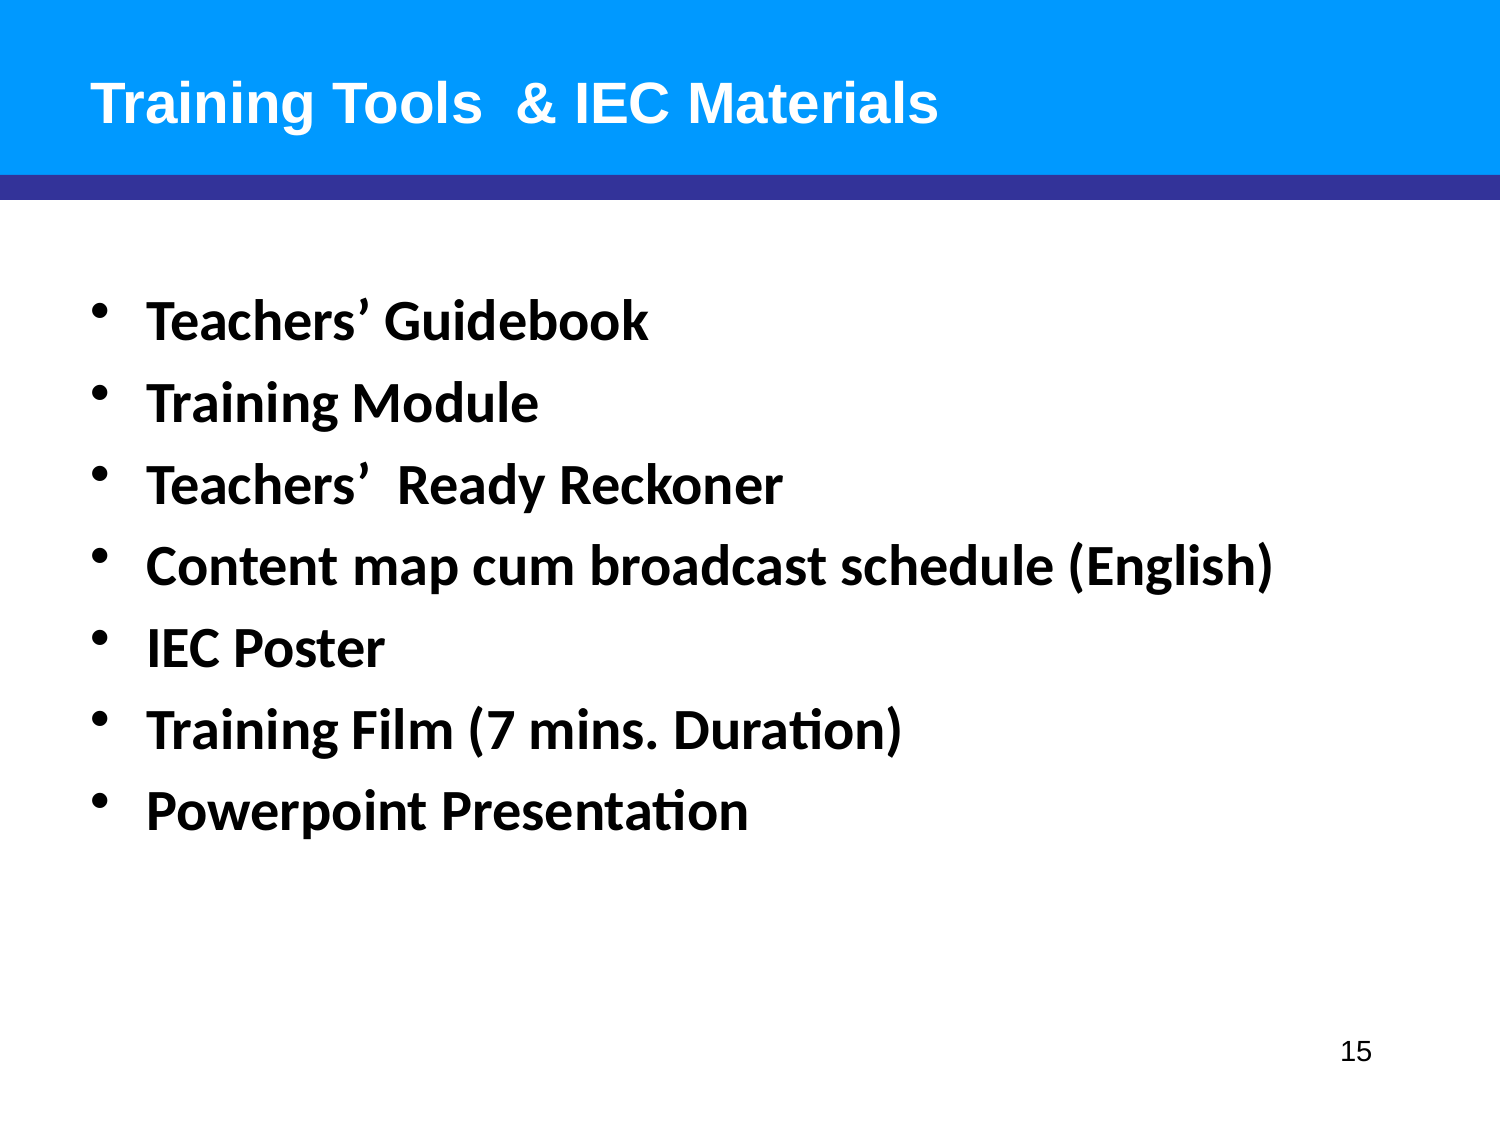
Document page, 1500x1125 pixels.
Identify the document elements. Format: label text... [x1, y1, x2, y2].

slide_number 15 [1074, 1024, 1388, 1101]
list Teachers’ Guidebook Training Module Teachers’ Ready Reckoner Content map cum broadcast schedule (English) IEC Poster Training Film (7 mins. Duration) Powerpoint Presentation [74, 274, 1351, 951]
title Training Tools & IEC Materials [74, 49, 1351, 151]
